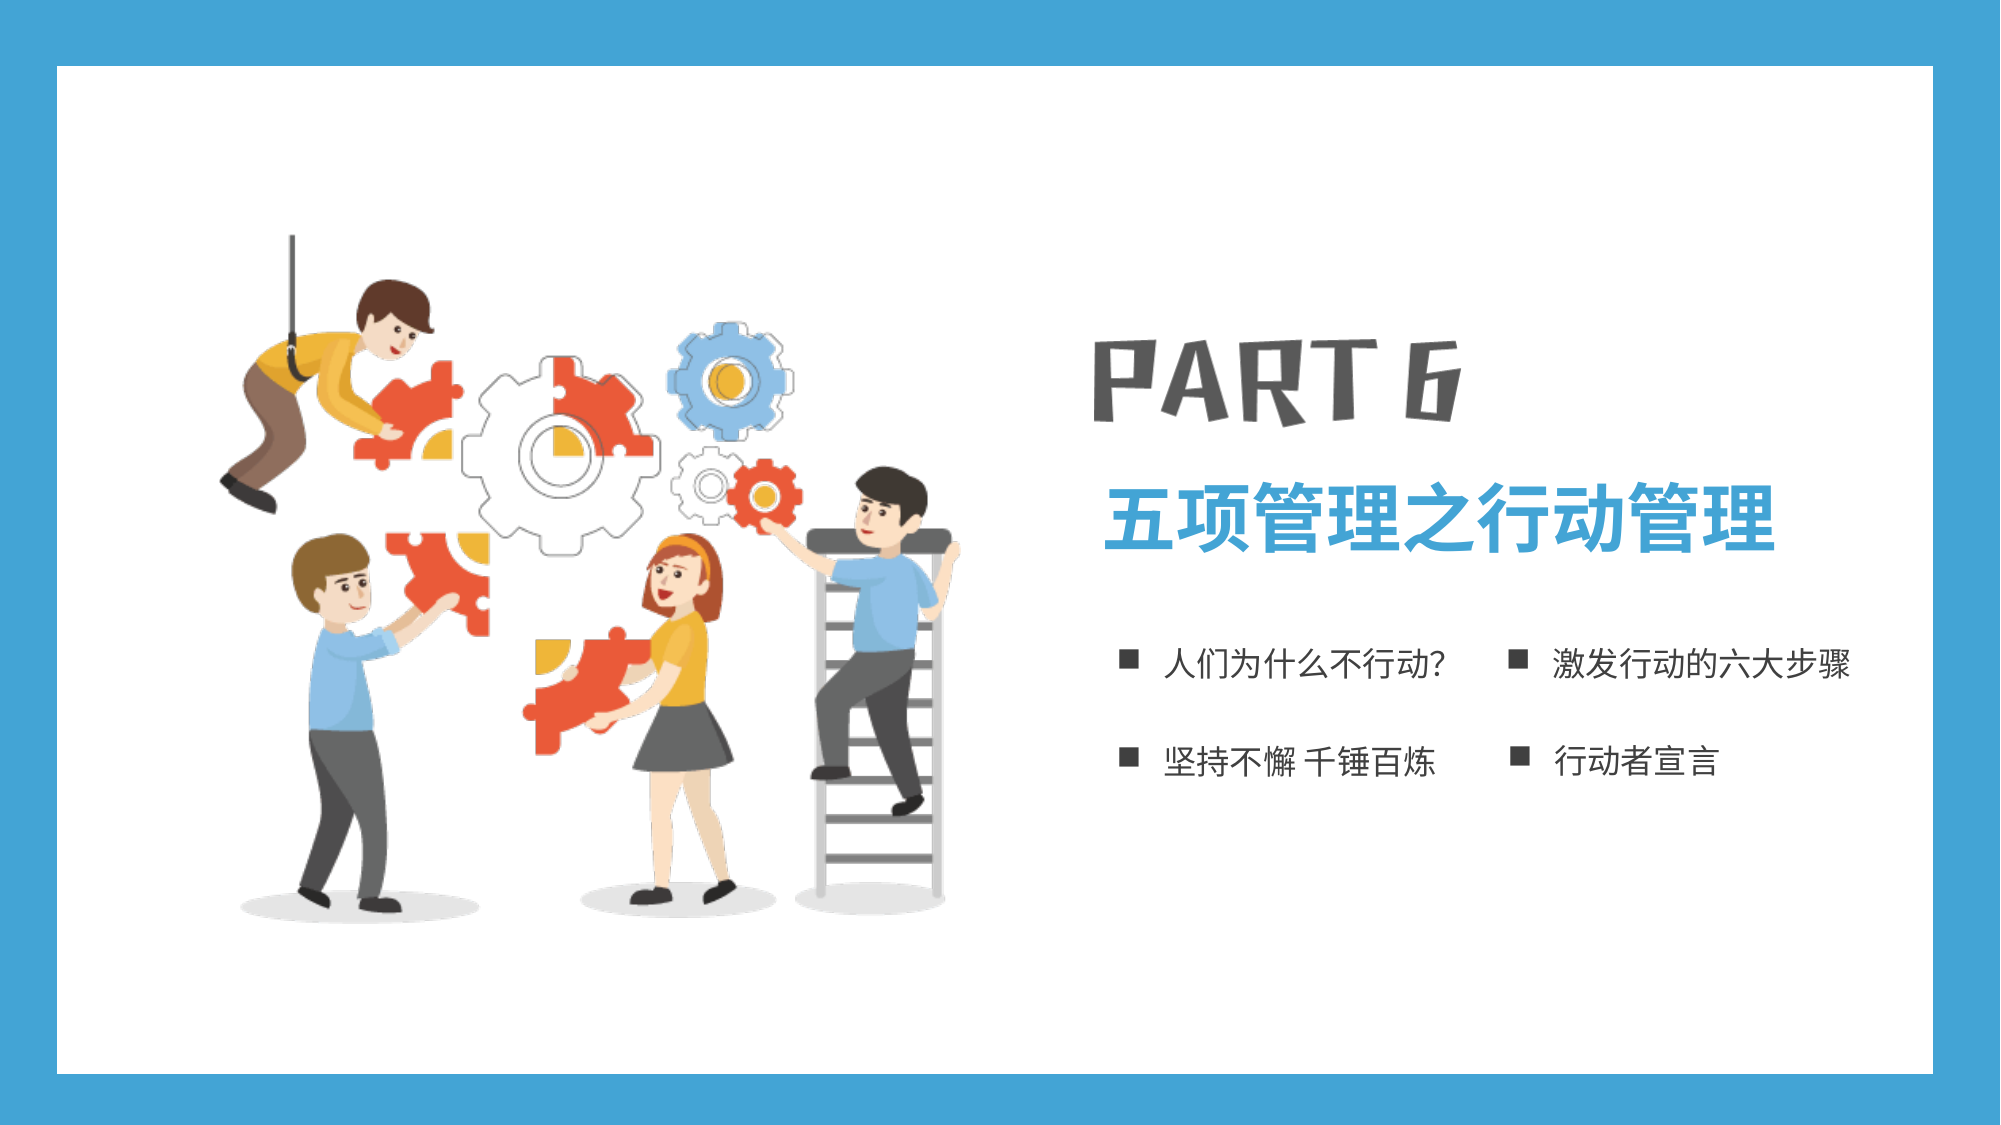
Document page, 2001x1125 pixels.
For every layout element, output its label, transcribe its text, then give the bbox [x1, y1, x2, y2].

picture [219, 234, 961, 924]
picture [1021, 277, 1532, 518]
text_box 行动者宣言 [1492, 710, 1891, 788]
text_box 五项管理之行动管理 [1101, 471, 1827, 562]
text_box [1101, 613, 1889, 783]
